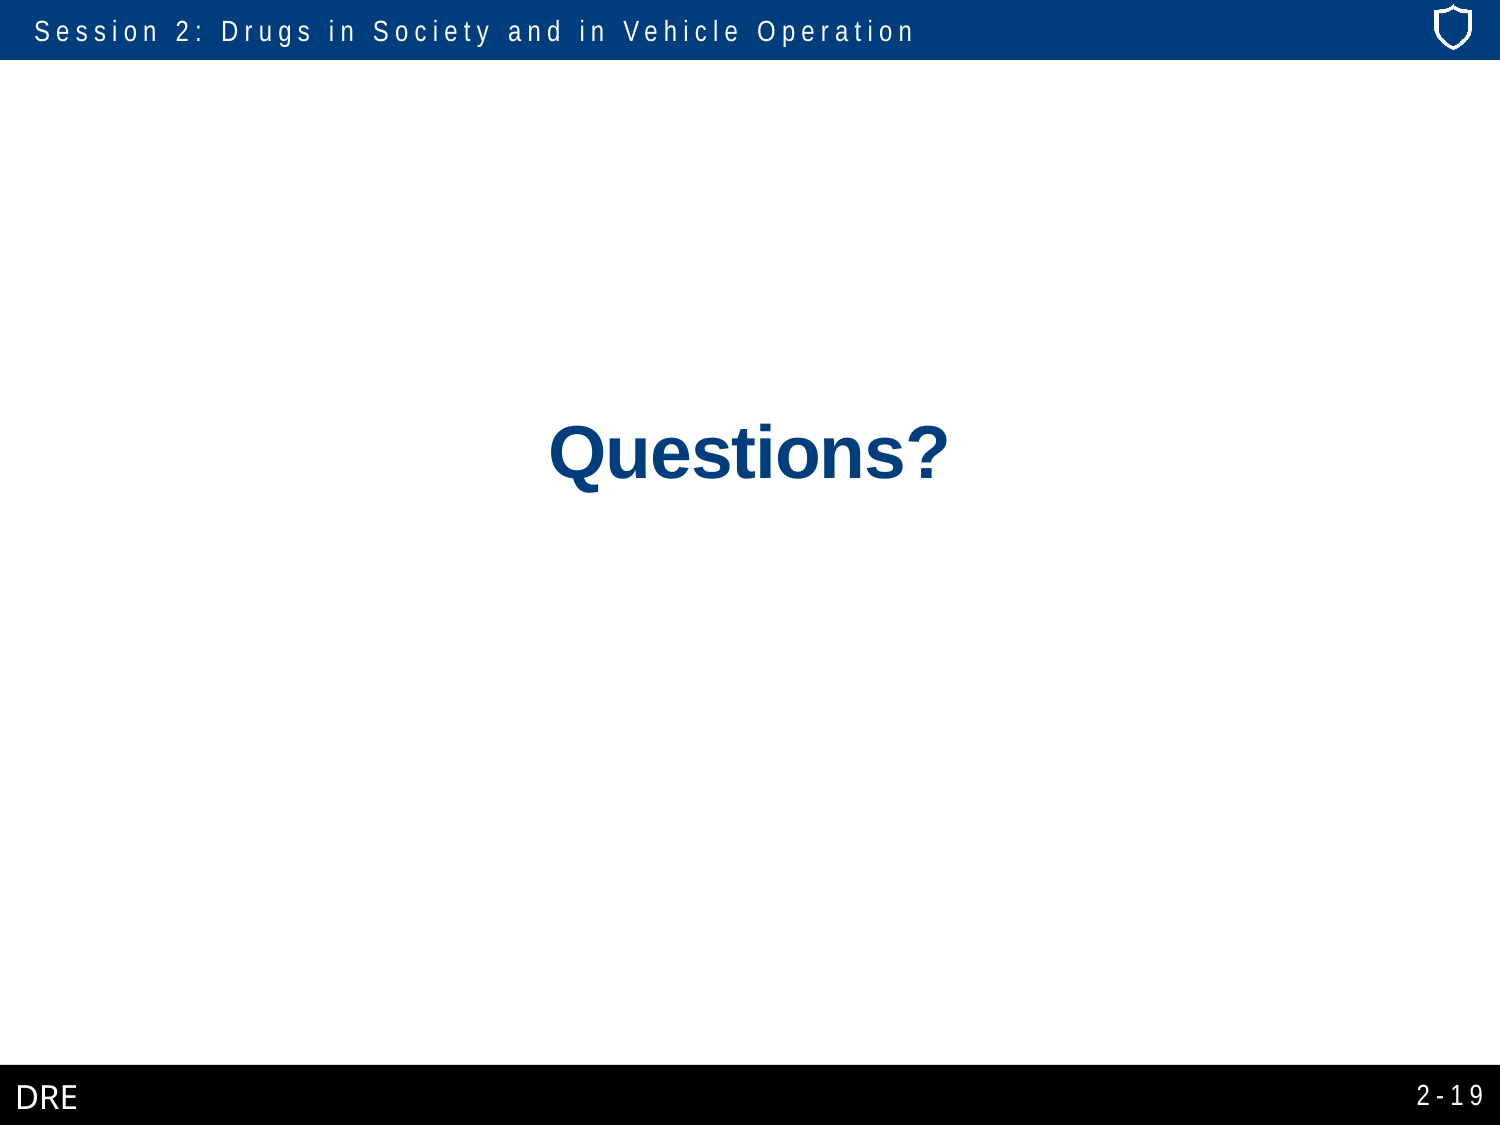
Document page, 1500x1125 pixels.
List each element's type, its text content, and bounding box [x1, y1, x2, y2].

picture [1434, 4, 1472, 50]
slide_number 2-19 [1218, 1063, 1499, 1124]
title Questions? [75, 396, 1425, 502]
